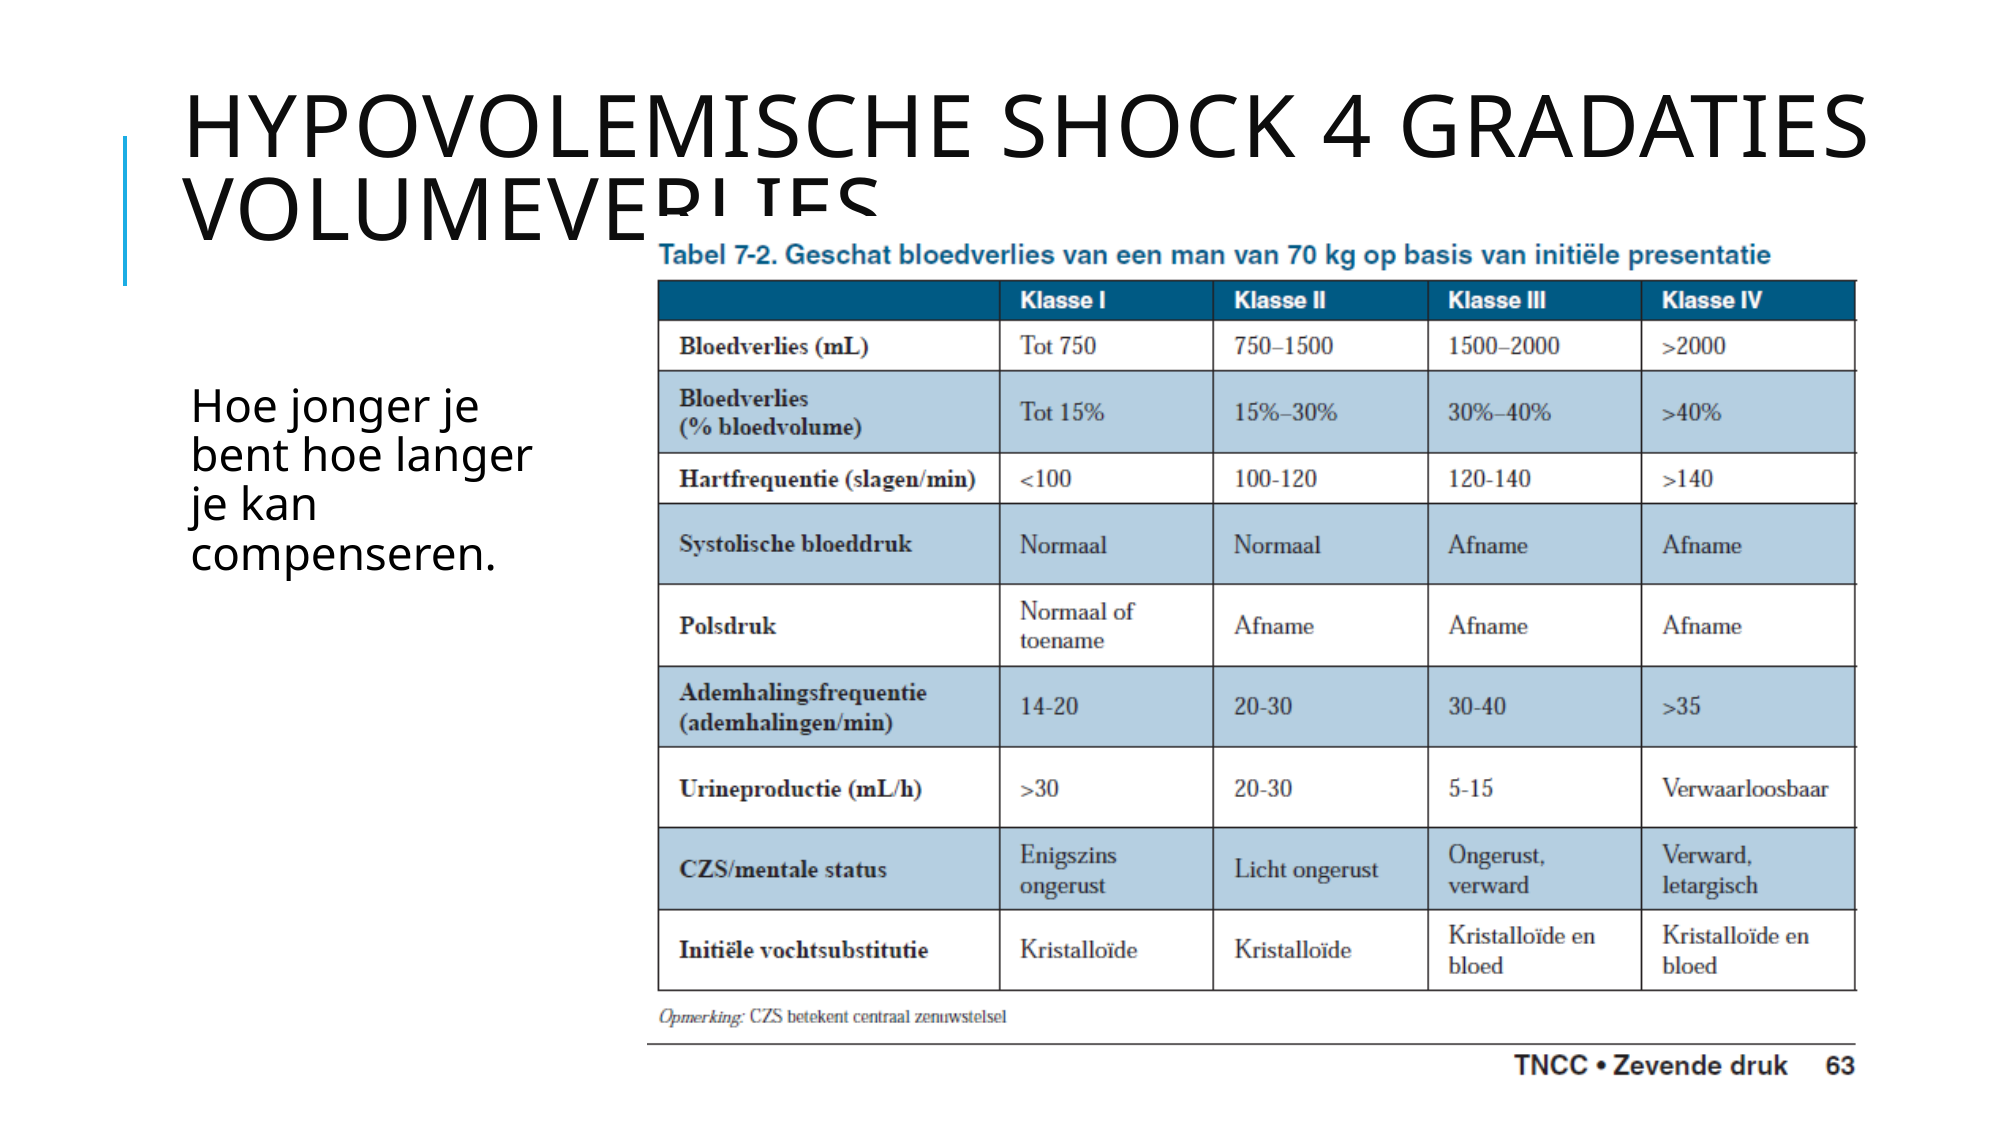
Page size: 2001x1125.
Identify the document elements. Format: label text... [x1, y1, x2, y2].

list Hoe jonger je bent hoe langer je kan compenseren. [168, 375, 582, 1035]
title Hypovolemische shock 4 gradaties volumeverlies [168, 84, 1930, 266]
picture [646, 215, 1865, 1082]
